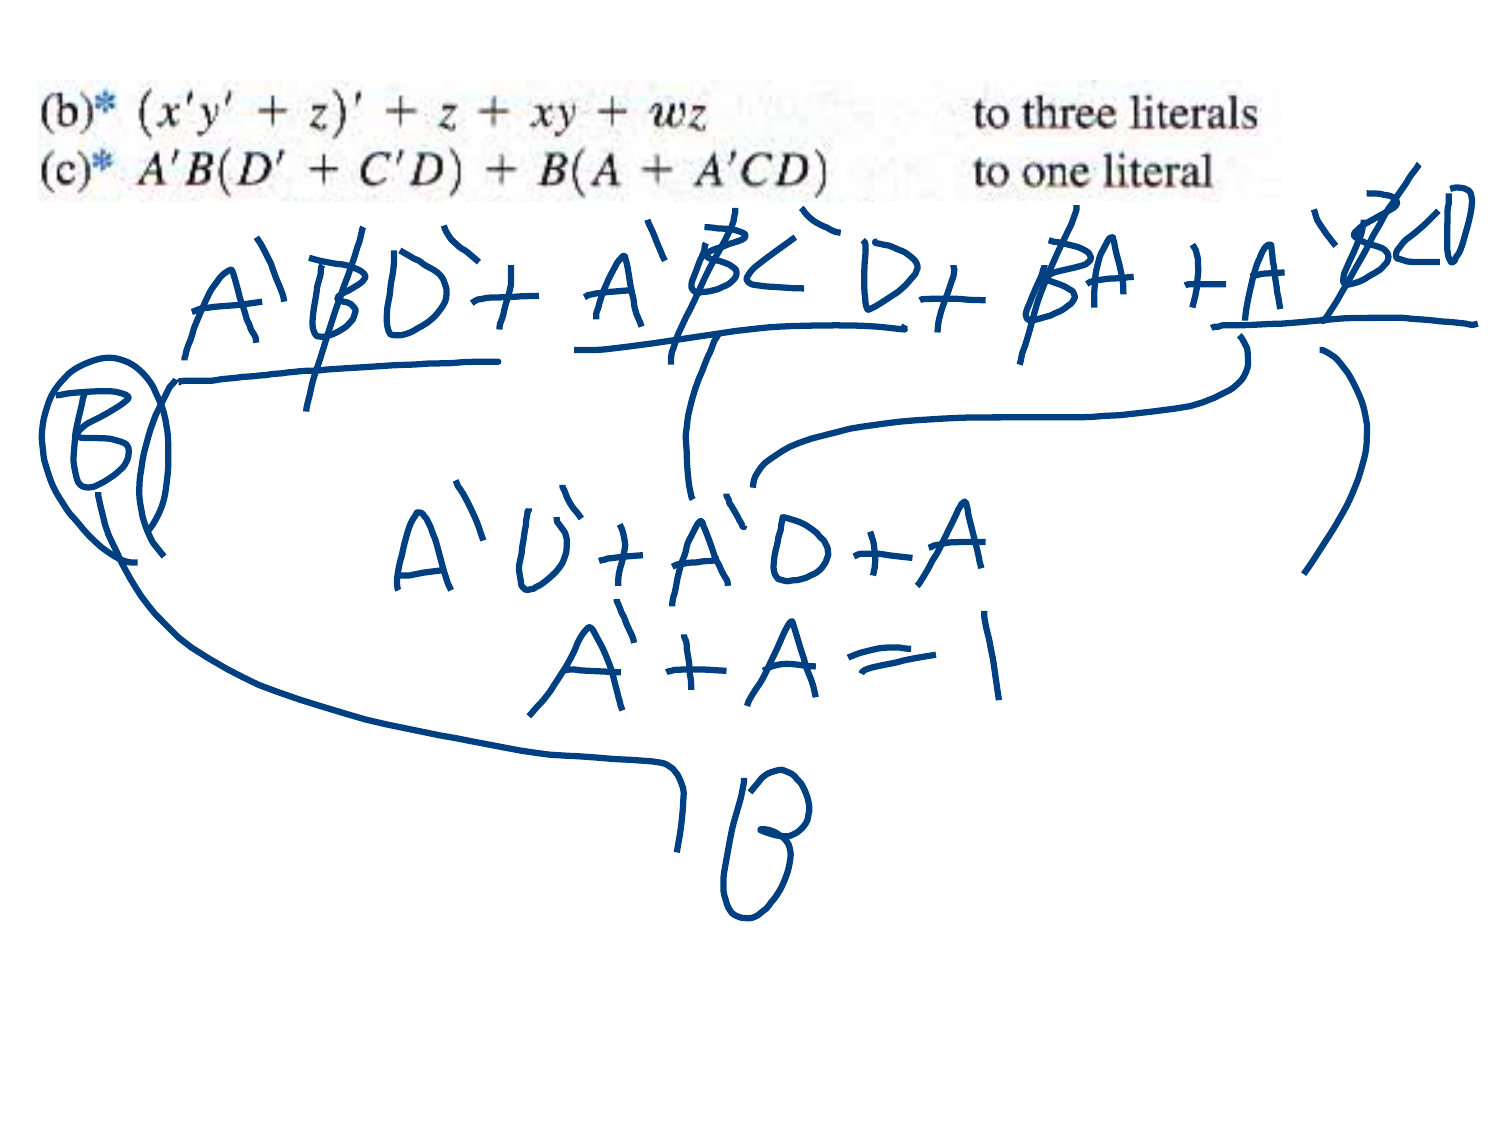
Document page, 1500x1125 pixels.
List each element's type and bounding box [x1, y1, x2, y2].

text_box [671, 558, 720, 568]
text_box [983, 610, 1000, 701]
text_box [719, 324, 906, 340]
text_box [178, 360, 500, 383]
text_box [183, 306, 258, 361]
text_box [471, 295, 540, 304]
text_box [617, 558, 624, 586]
text_box [386, 249, 448, 337]
text_box [618, 524, 626, 556]
text_box [941, 500, 976, 543]
text_box [1342, 192, 1395, 285]
text_box [675, 210, 737, 339]
text_box [916, 543, 983, 587]
text_box [745, 236, 805, 290]
text_box [1052, 242, 1092, 275]
text_box [802, 210, 841, 234]
text_box [1313, 209, 1337, 247]
text_box [928, 541, 986, 549]
text_box [670, 343, 680, 365]
text_box [1250, 271, 1285, 278]
text_box [584, 289, 635, 298]
text_box [154, 379, 177, 533]
text_box [646, 219, 666, 262]
text_box [1184, 283, 1227, 287]
text_box [701, 259, 738, 294]
text_box [723, 228, 747, 248]
text_box [871, 557, 876, 576]
text_box [1093, 279, 1125, 308]
text_box [315, 226, 364, 369]
text_box [762, 663, 816, 672]
text_box [683, 634, 691, 668]
text_box [330, 299, 357, 336]
text_box [1018, 210, 1078, 365]
text_box [562, 668, 622, 674]
text_box [518, 508, 568, 591]
text_box [396, 511, 452, 591]
text_box [680, 520, 717, 563]
text_box [202, 268, 243, 307]
text_box [602, 255, 632, 292]
text_box [772, 515, 829, 582]
text_box [1446, 186, 1473, 264]
text_box [1191, 244, 1199, 283]
text_box [443, 225, 480, 263]
text_box [505, 265, 512, 296]
text_box [1036, 280, 1076, 321]
text_box [862, 239, 919, 311]
text_box [690, 226, 727, 293]
text_box [671, 561, 729, 607]
text_box [919, 298, 986, 302]
text_box [869, 531, 876, 552]
text_box [746, 668, 817, 707]
text_box [398, 569, 446, 577]
text_box [1244, 274, 1281, 321]
text_box [725, 493, 745, 528]
text_box [1210, 317, 1479, 329]
text_box [685, 332, 720, 500]
text_box [1395, 210, 1440, 263]
text_box [343, 266, 367, 295]
text_box [936, 301, 946, 333]
text_box [615, 599, 635, 644]
text_box [255, 236, 285, 302]
text_box [767, 620, 807, 667]
text_box [595, 291, 643, 327]
text_box [1347, 243, 1390, 286]
text_box [1094, 236, 1123, 279]
text_box [860, 653, 937, 675]
text_box [722, 769, 810, 920]
text_box [528, 671, 624, 717]
text_box [944, 265, 956, 298]
text_box [853, 552, 913, 559]
text_box [598, 554, 643, 562]
text_box [308, 257, 350, 338]
text_box [97, 492, 685, 853]
text_box [688, 672, 693, 690]
text_box [1191, 286, 1198, 308]
text_box [561, 484, 583, 519]
text_box [1322, 163, 1420, 319]
text_box [498, 300, 508, 330]
text_box [847, 646, 912, 659]
text_box [1303, 349, 1368, 575]
text_box [563, 626, 613, 671]
text_box [1252, 243, 1276, 275]
text_box [574, 332, 718, 351]
text_box [191, 300, 263, 313]
text_box [305, 373, 319, 412]
text_box [40, 356, 170, 560]
text_box [1086, 276, 1134, 285]
picture [37, 79, 1282, 202]
text_box [1025, 239, 1061, 322]
text_box [752, 334, 1249, 488]
text_box [666, 668, 727, 673]
text_box [454, 480, 485, 541]
